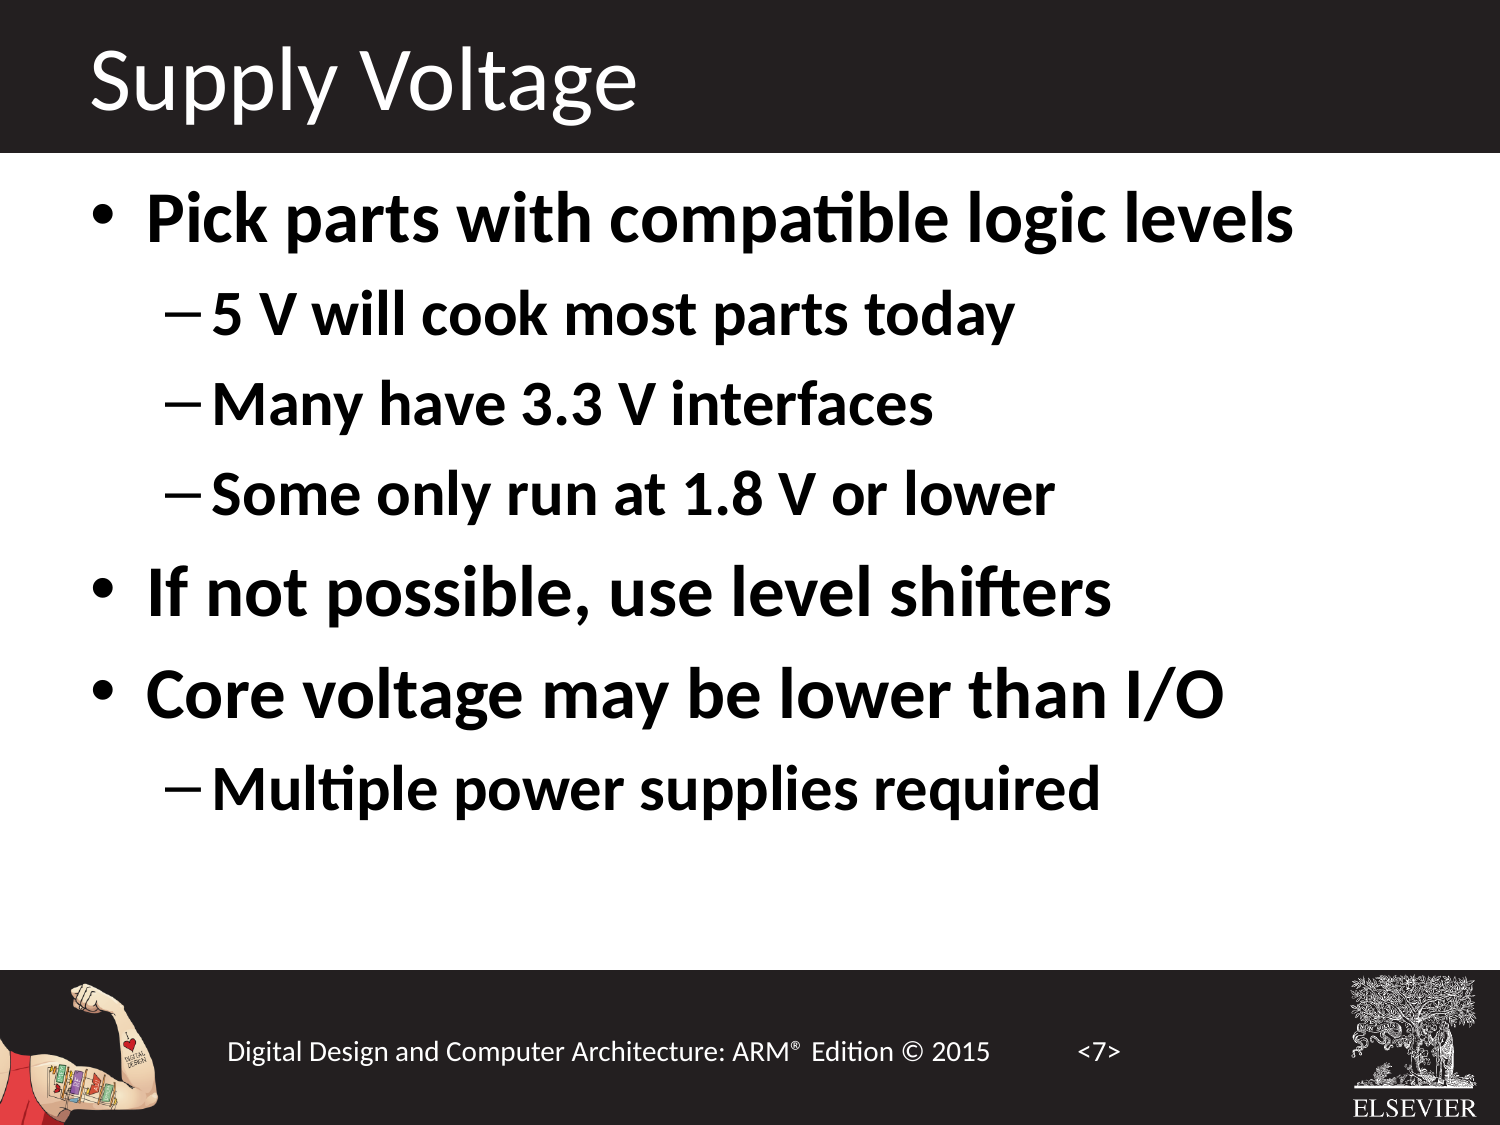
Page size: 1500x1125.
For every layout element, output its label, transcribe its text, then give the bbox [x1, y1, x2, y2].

picture [0, 979, 163, 1125]
text_box Supply Voltage [75, 11, 1375, 136]
picture [1350, 974, 1477, 1117]
list Pick parts with compatible logic levels 5 V will cook most parts today Many have 3.3 V interfaces Some only run at 1.8 V or lower If not possible, use level shifters Core voltage may be lower than I/O Multiple power supplies required [75, 162, 1313, 975]
